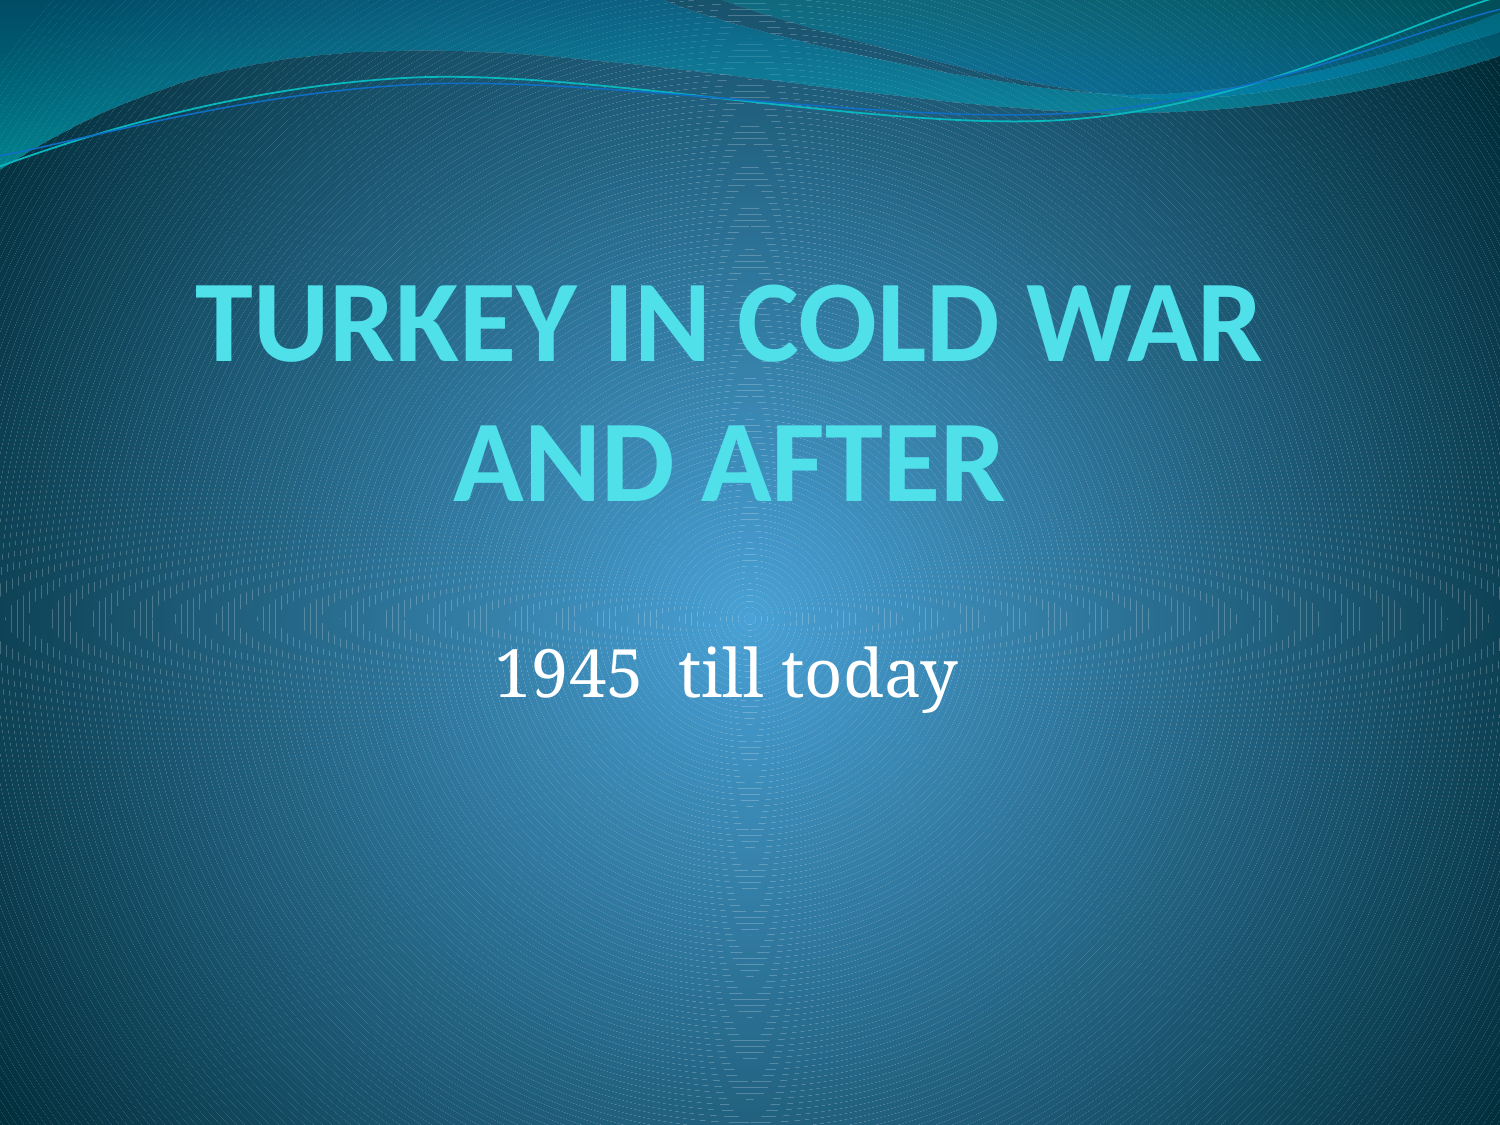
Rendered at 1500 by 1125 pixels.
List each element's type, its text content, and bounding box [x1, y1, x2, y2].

subtitle 1945 till today [87, 529, 1376, 818]
title TURKEY IN COLD WAR AND AFTER [87, 224, 1376, 525]
